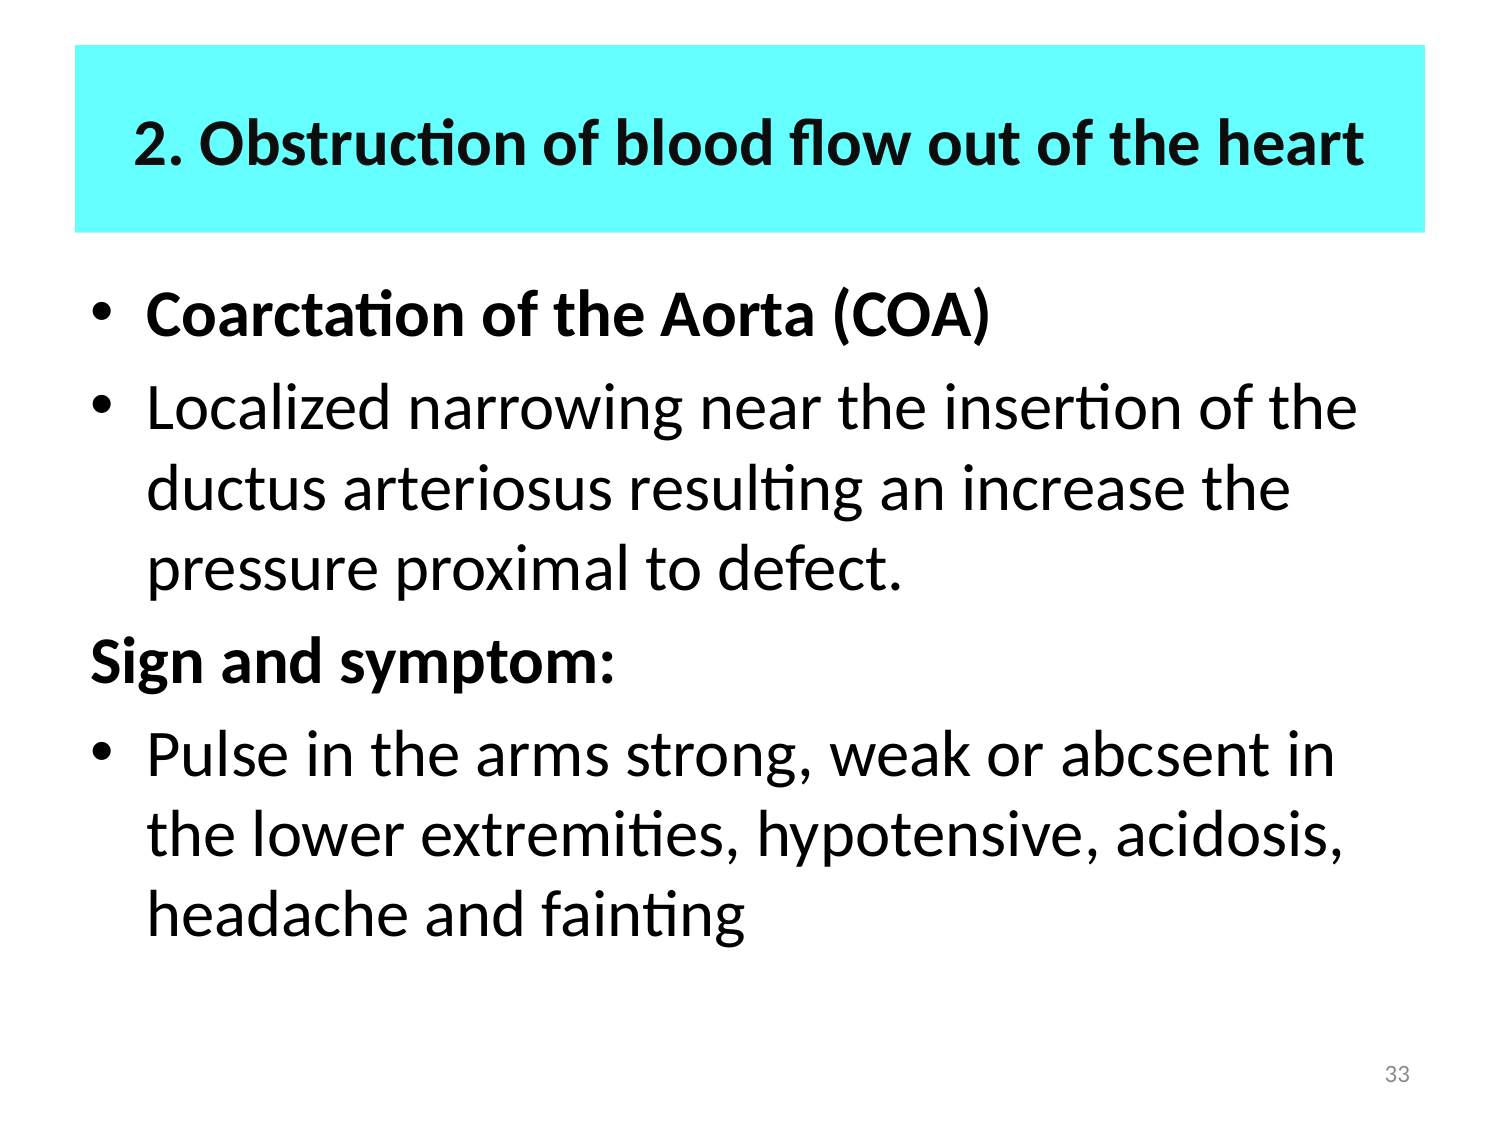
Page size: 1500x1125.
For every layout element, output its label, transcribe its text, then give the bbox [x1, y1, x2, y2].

list Coarctation of the Aorta (COA) Localized narrowing near the insertion of the ductus arteriosus resulting an increase the pressure proximal to defect. Sign and symptom: Pulse in the arms strong, weak or abcsent in the lower extremities, hypotensive, acidosis, headache and fainting [75, 262, 1425, 1005]
title 2. Obstruction of blood flow out of the heart [75, 45, 1425, 233]
slide_number 33 [1074, 1042, 1425, 1103]
